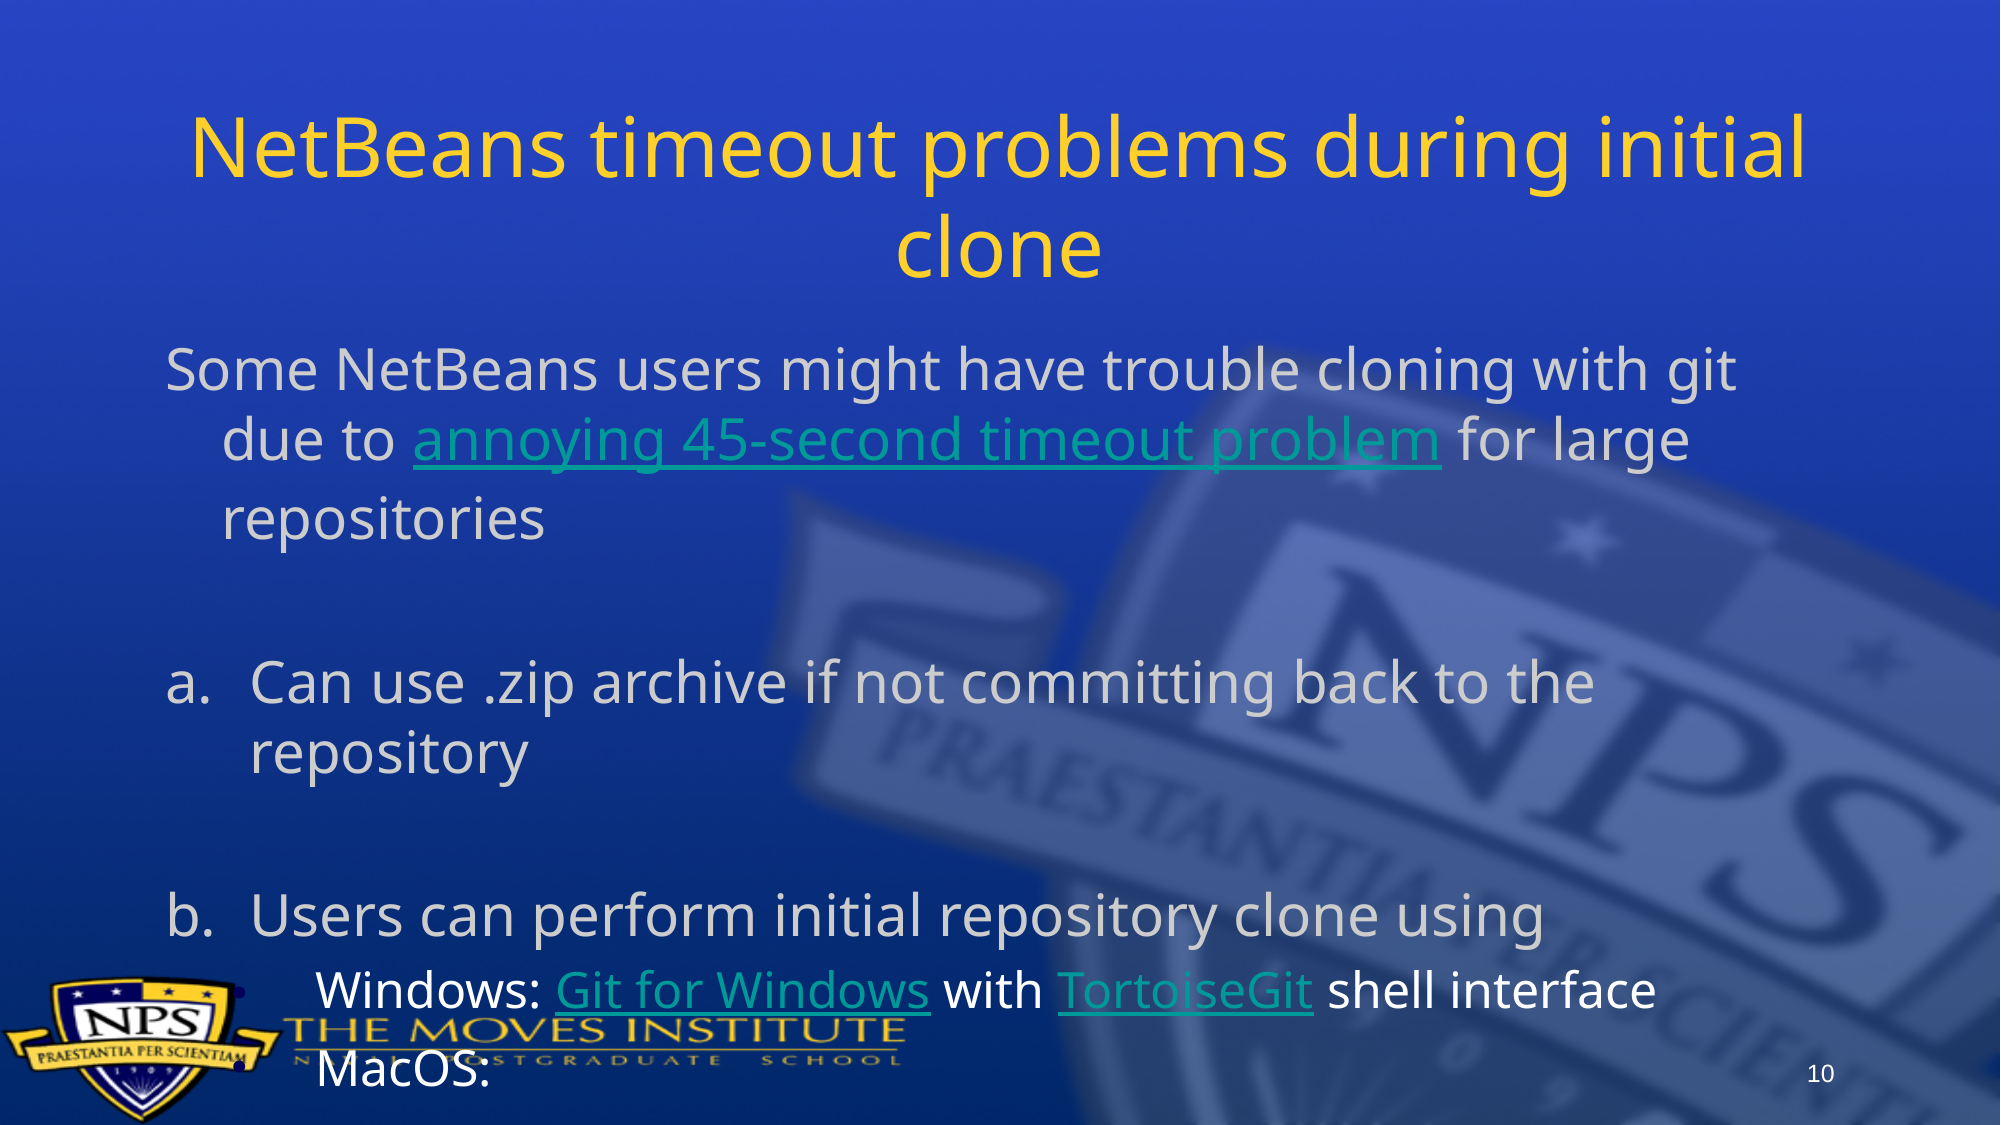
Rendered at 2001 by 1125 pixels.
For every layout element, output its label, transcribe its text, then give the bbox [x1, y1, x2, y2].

slide_number 10 [1383, 1042, 1850, 1103]
picture [0, 0, 2000, 1125]
list Some NetBeans users might have trouble cloning with git due to annoying 45-second timeout problem for large repositories Can use .zip archive if not committing back to the repository Users can perform initial repository clone using Windows: Git for Windows with TortoiseGit shell interface MacOS: [150, 324, 1850, 1000]
title NetBeans timeout problems during initial clone [87, 99, 1913, 288]
